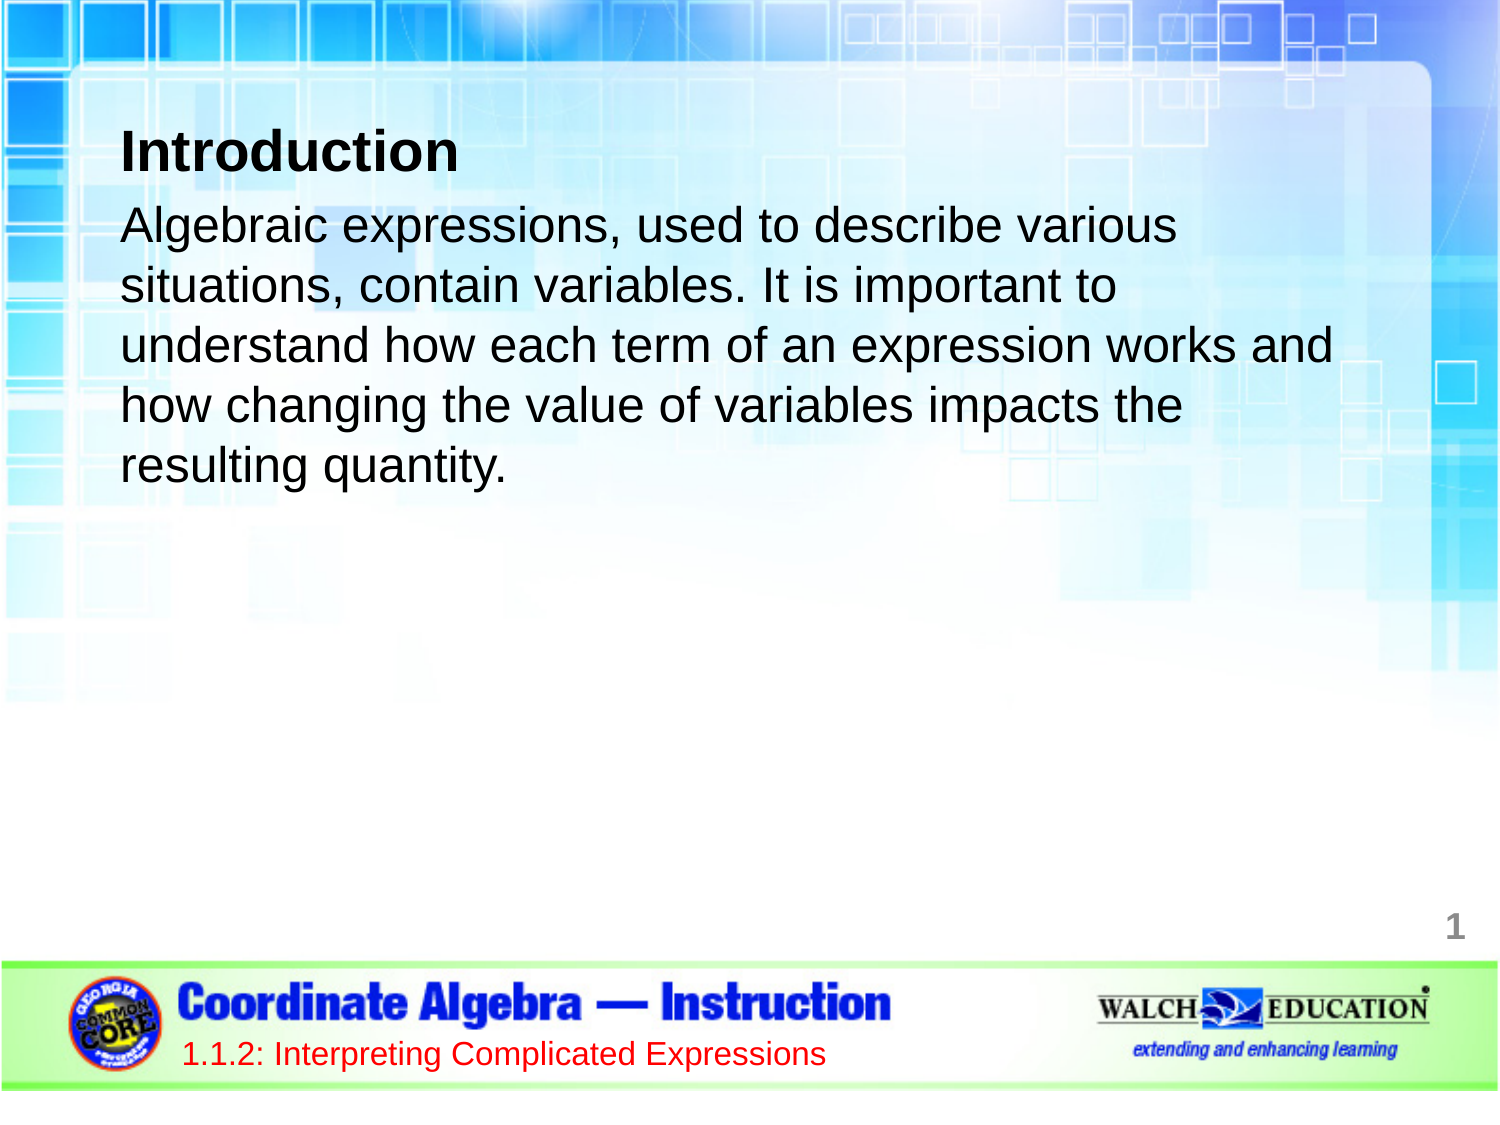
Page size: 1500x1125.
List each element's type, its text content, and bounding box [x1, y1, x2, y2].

picture [1, 0, 1500, 1091]
slide_number 1 [1361, 901, 1481, 949]
subtitle Introduction Algebraic expressions, used to describe various situations, contain variables. It is important to understand how each term of an expression works and how changing the value of variables impacts the resulting quantity. [105, 105, 1394, 925]
list 1.1.2: Interpreting Complicated Expressions [166, 1024, 1074, 1069]
